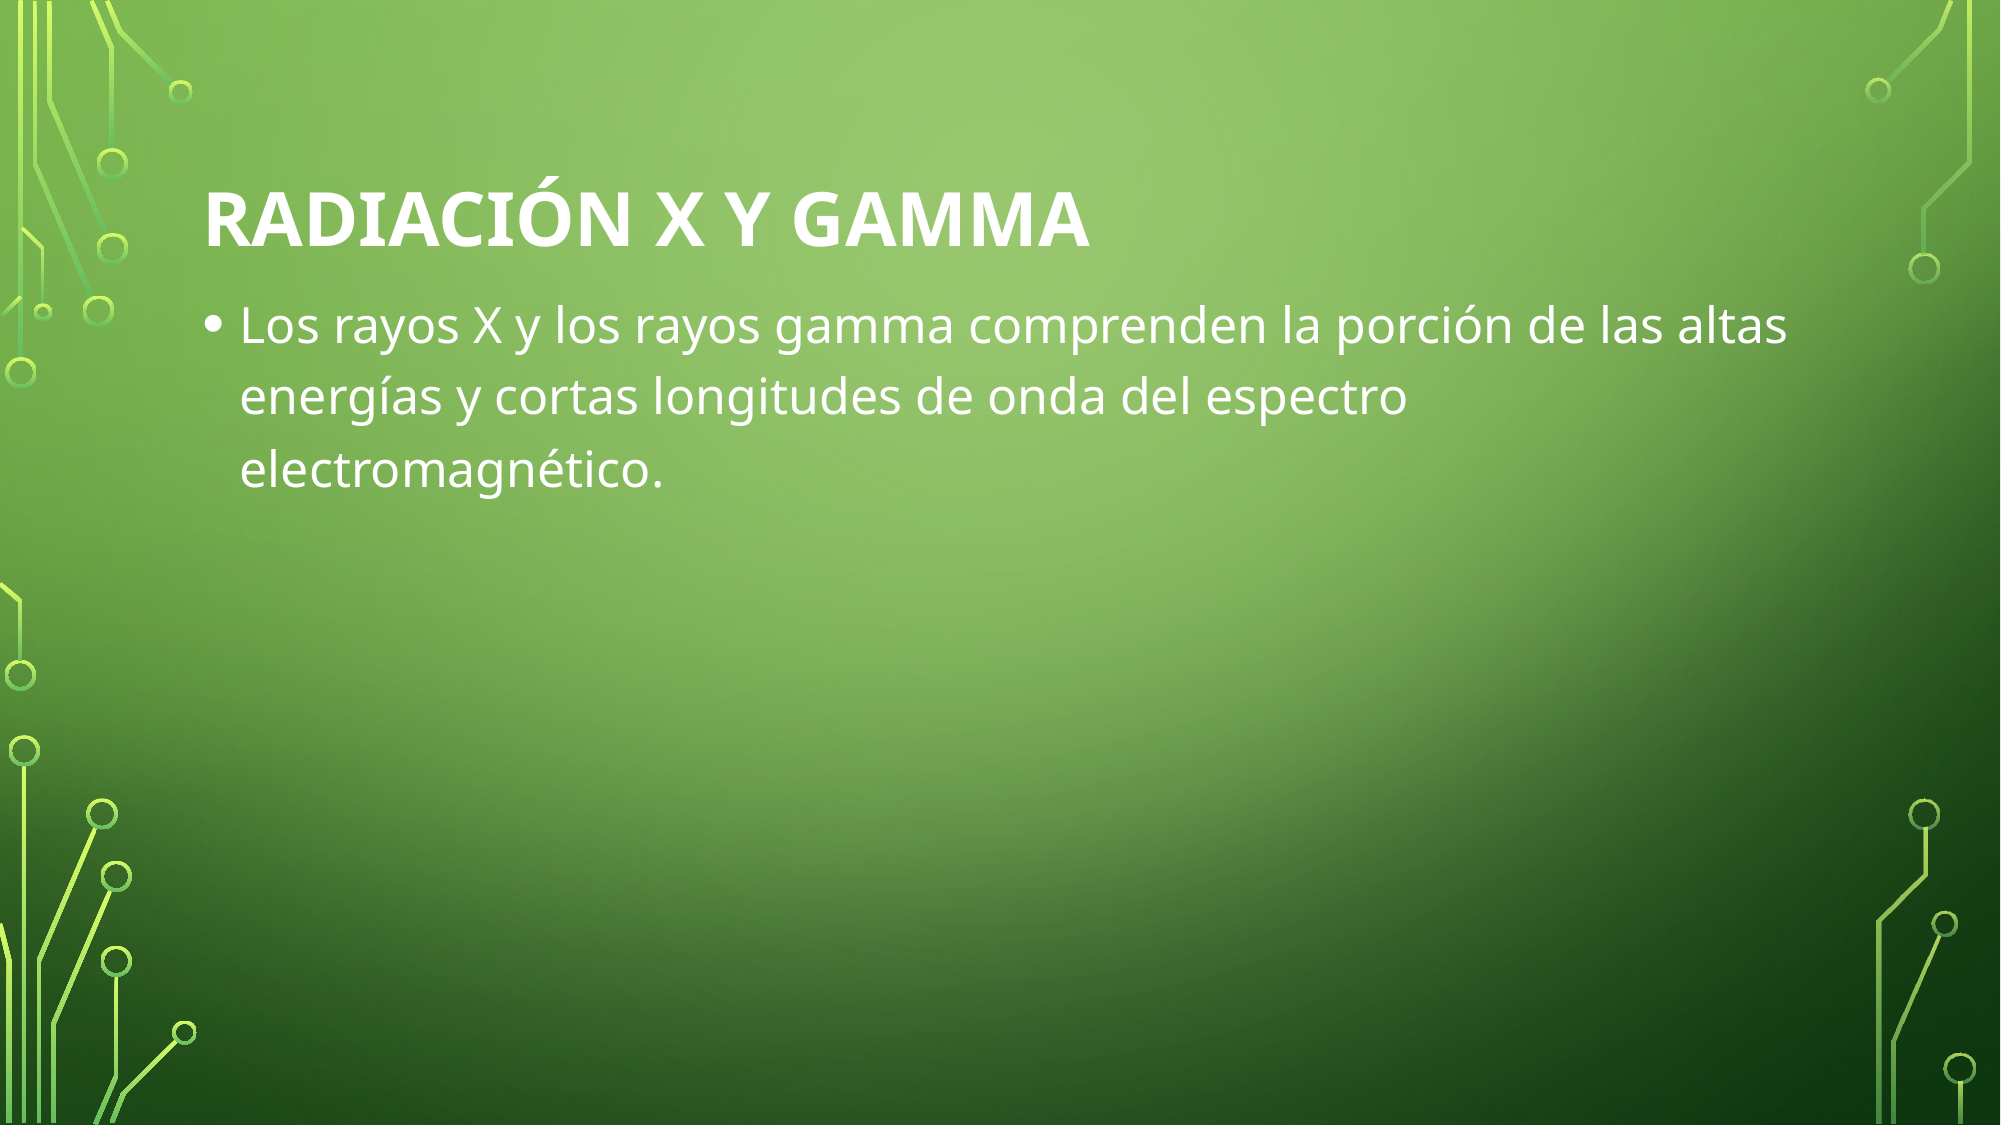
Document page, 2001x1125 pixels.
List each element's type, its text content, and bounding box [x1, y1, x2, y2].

list Los rayos X y los rayos gamma comprenden la porción de las altas energías y cortas longitudes de onda del espectro electromagnético. [187, 273, 1813, 1125]
title Radiación X y Gamma [187, 101, 1813, 273]
